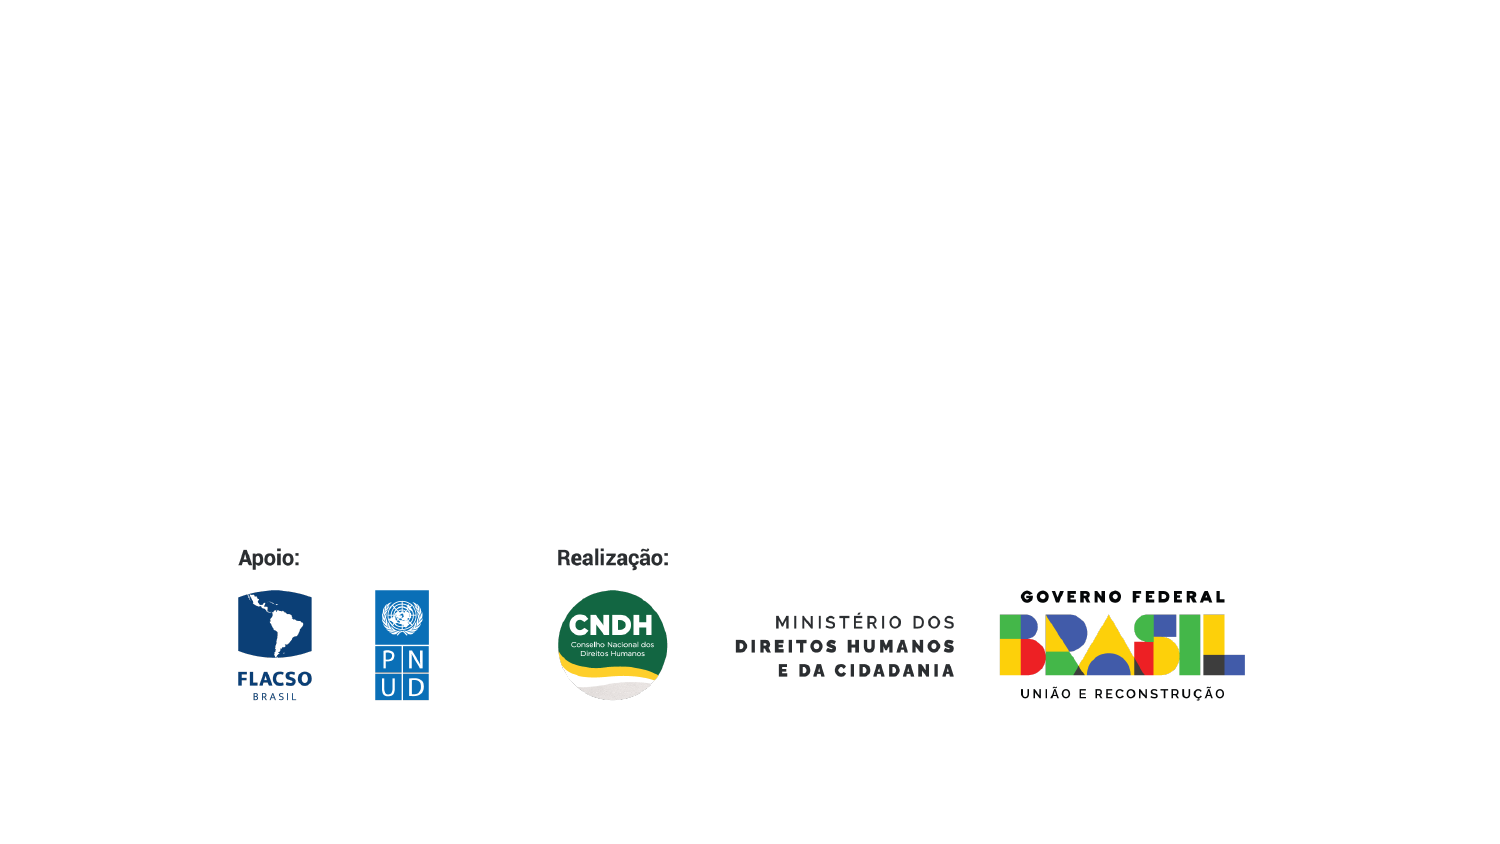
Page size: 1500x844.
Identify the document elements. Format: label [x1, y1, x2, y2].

picture [238, 548, 1245, 701]
